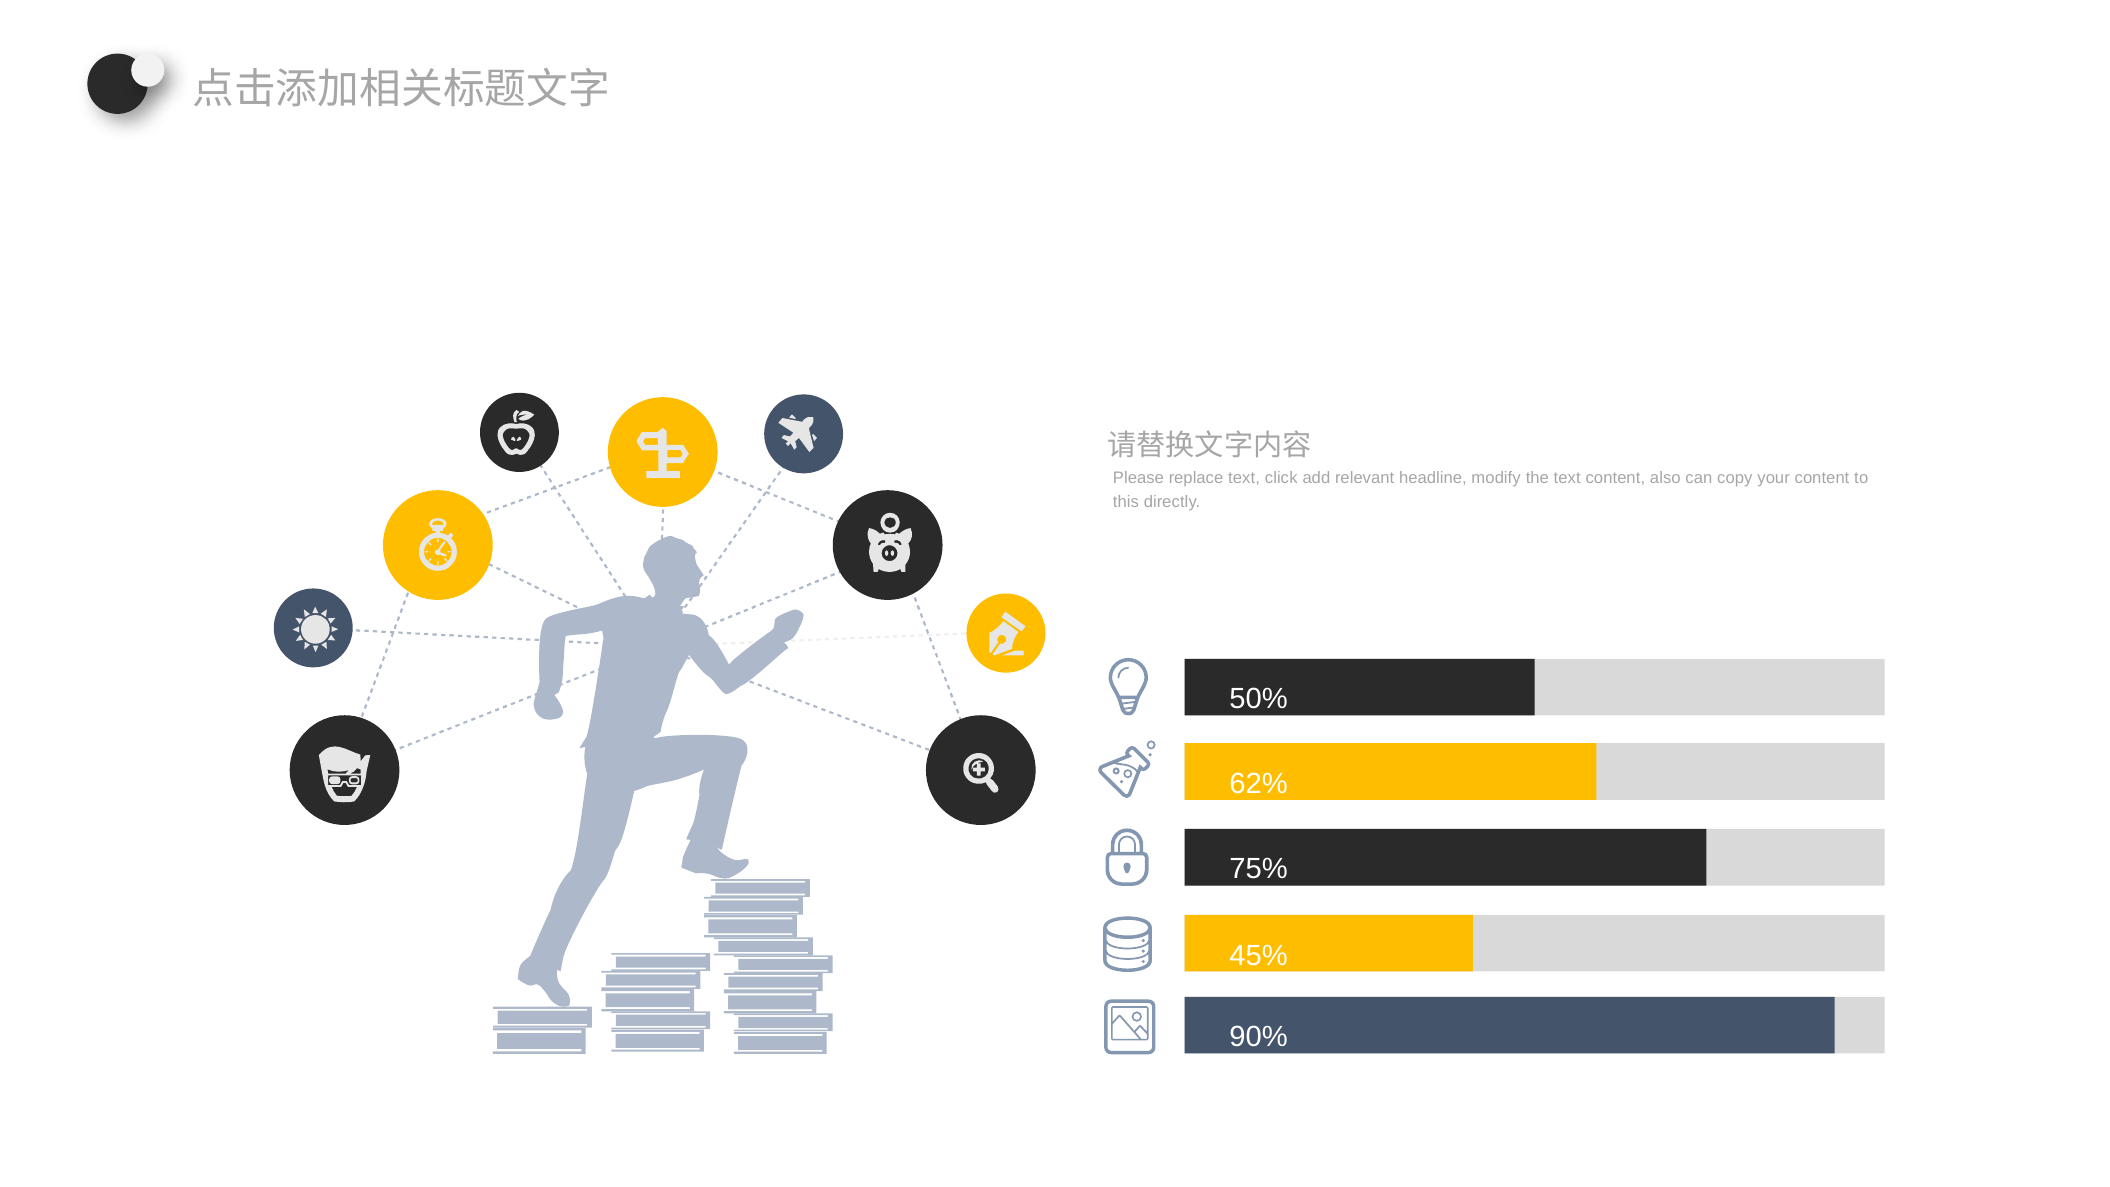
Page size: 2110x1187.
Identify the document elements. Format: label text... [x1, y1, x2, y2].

text_box [1184, 658, 1536, 716]
text_box [1707, 828, 1886, 887]
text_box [1104, 999, 1156, 1055]
text_box [1474, 914, 1886, 972]
text_box [1836, 996, 1886, 1055]
text_box Please replace text, click add relevant headline, modify the text content, also can copy your content to this directly. [1097, 455, 1910, 519]
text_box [1108, 657, 1149, 716]
text_box [1184, 996, 1836, 1055]
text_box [1098, 740, 1156, 798]
text_box 点击添加相关标题文字 [176, 53, 680, 114]
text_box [1103, 916, 1152, 973]
text_box [1184, 914, 1474, 972]
text_box [1184, 742, 1597, 801]
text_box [1105, 828, 1149, 886]
text_box 62% [1208, 746, 1333, 810]
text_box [269, 388, 1050, 1054]
text_box [1597, 742, 1886, 801]
text_box [1184, 828, 1707, 887]
text_box 50% [1208, 662, 1333, 726]
text_box 请替换文字内容 [1091, 410, 1335, 469]
text_box [1536, 658, 1886, 716]
text_box [86, 52, 142, 115]
text_box [130, 52, 166, 88]
text_box 90% [1208, 1000, 1333, 1064]
text_box 75% [1208, 832, 1333, 896]
text_box 45% [1208, 918, 1333, 982]
